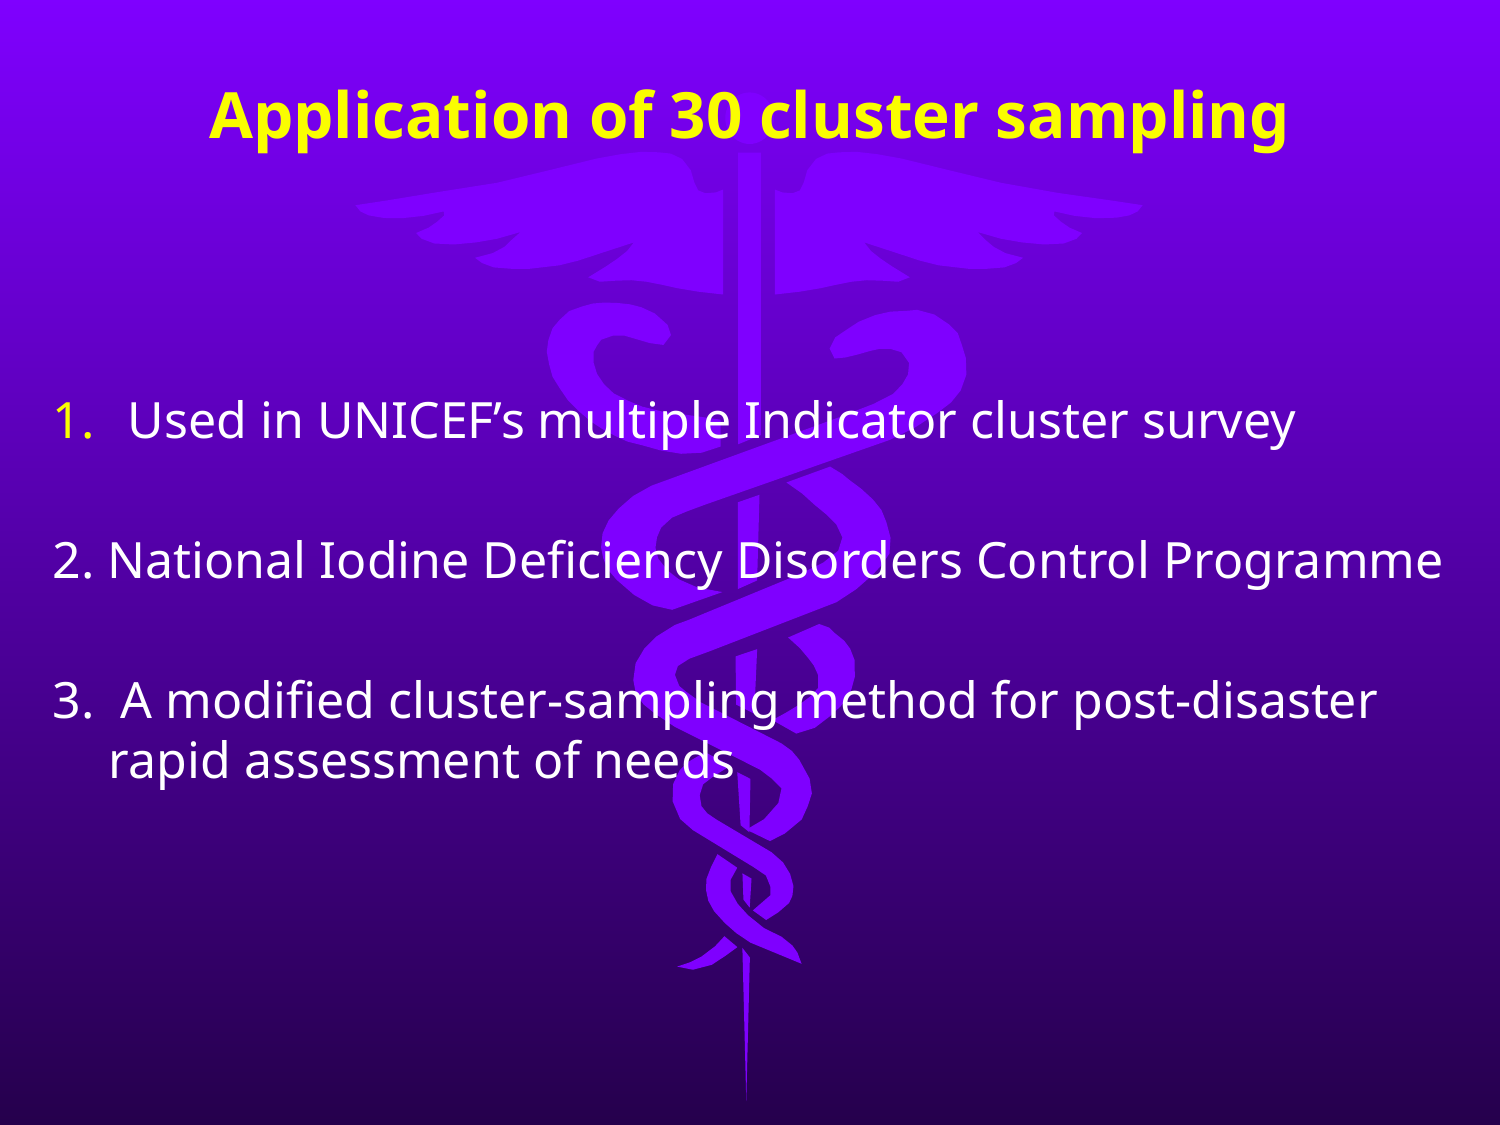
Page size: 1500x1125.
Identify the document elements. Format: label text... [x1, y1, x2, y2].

list Used in UNICEF’s multiple Indicator cluster survey 2. National Iodine Deficiency Disorders Control Programme 3. A modified cluster-sampling method for post-disaster rapid assessment of needs [37, 290, 1500, 966]
title Application of 30 cluster sampling [112, 65, 1388, 254]
